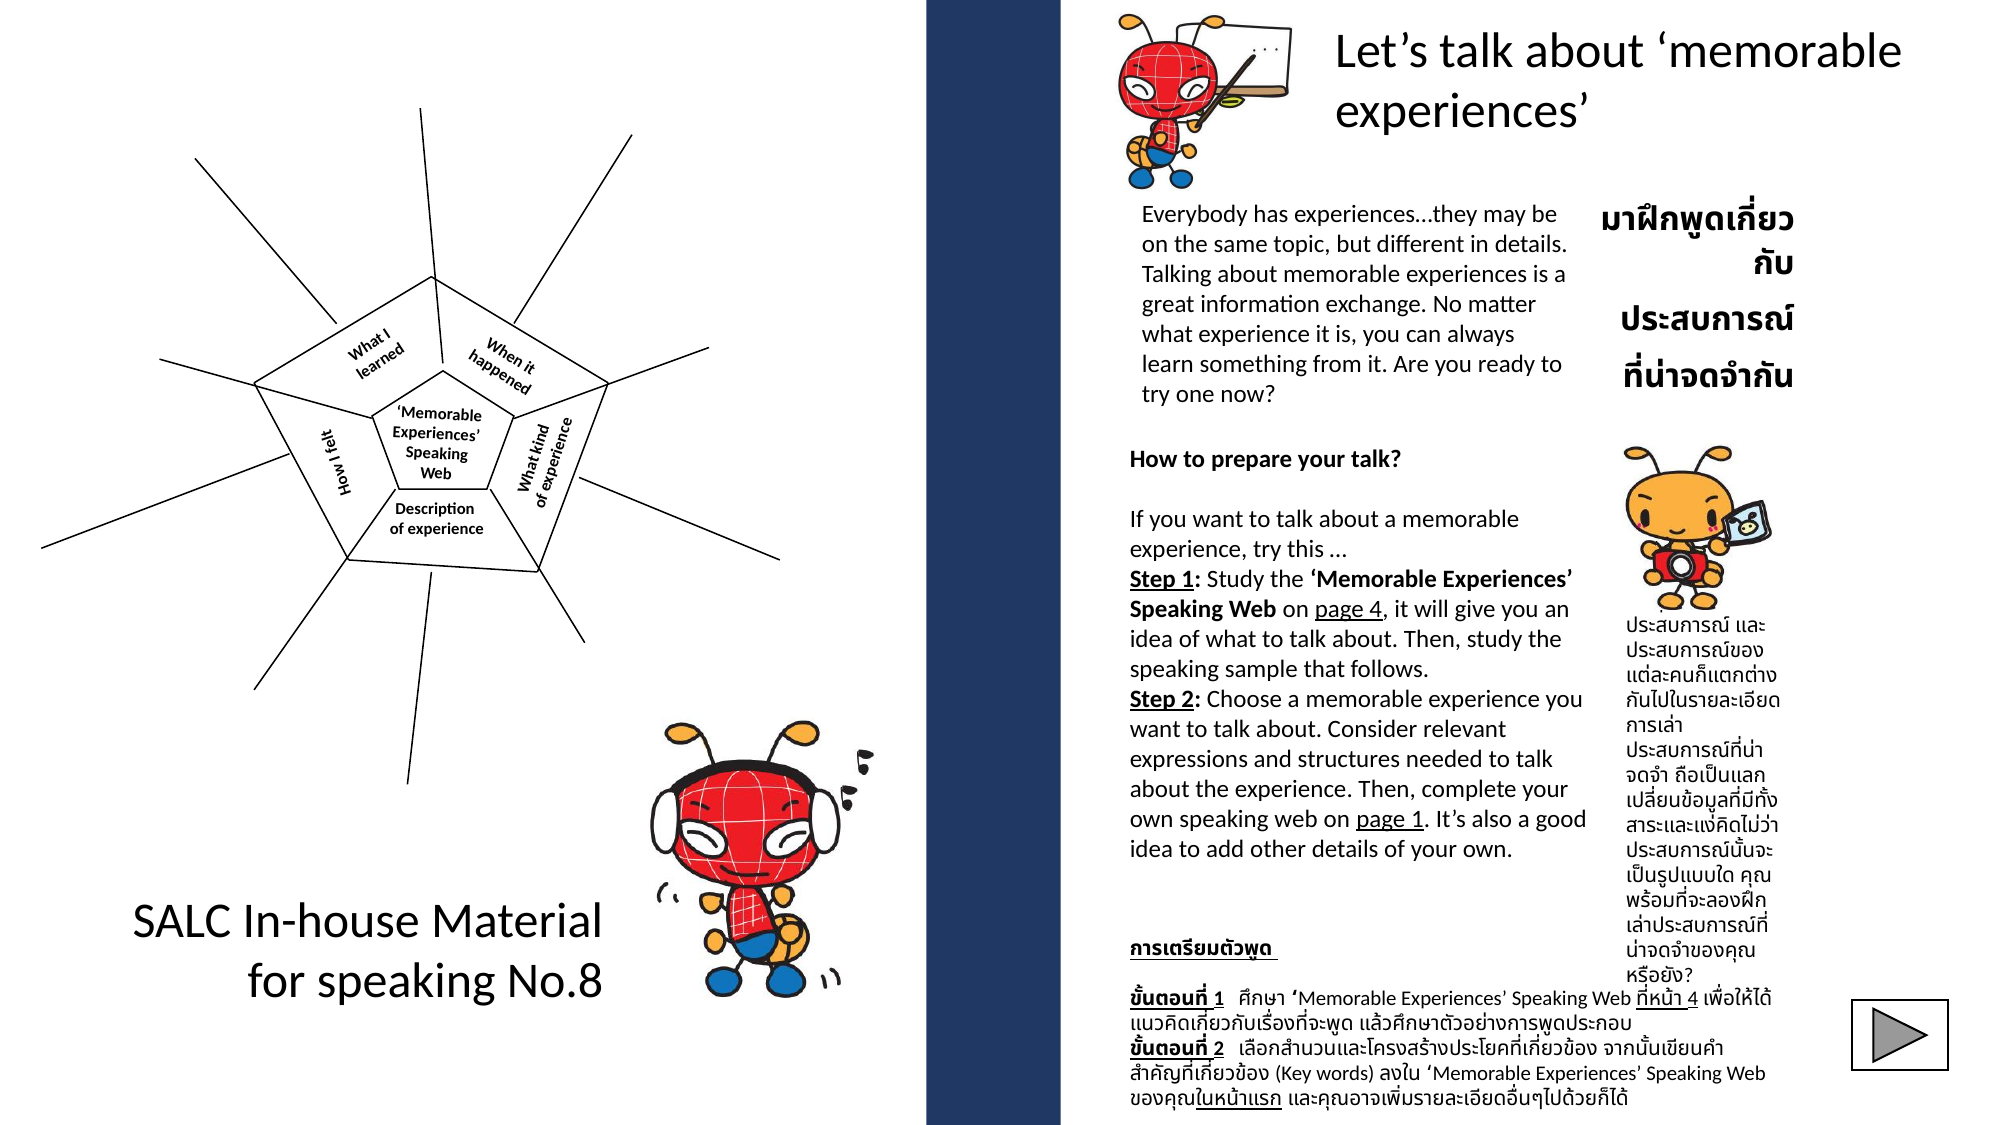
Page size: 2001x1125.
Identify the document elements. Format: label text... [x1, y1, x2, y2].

text_box การเตรียมตัวพูด ขั้นตอนที่ 1 ศึกษา ‘Memorable Experiences’ Speaking Web ที่หน้า 4 เพื่อให้ได้แนวคิดเกี่ยวกับเรื่องที่จะพูด แล้วศึกษาตัวอย่างการพูดประกอบ ขั้นตอนที่ 2 เลือกสำนวนและโครงสร้างประโยคที่เกี่ยวข้อง จากนั้นเขียนคำสำคัญที่เกี่ยวข้อง (Key words) ลงใน ‘Memorable Experiences’ Speaking Web ของคุณในหน้าแรก และคุณอาจเพิ่มรายละเอียดอื่นๆไปด้วยก็ได้ [1115, 927, 1789, 1118]
text_box คนทุกคนมีประสบการณ์ และประสบการณ์ของแต่ละคนก็แตกต่างกันไปในรายละเอียด การเล่าประสบการณ์ที่น่าจดจำ ถือเป็นแลกเปลี่ยนข้อมูลที่มีทั้งสาระและแง่คิดไม่ว่าประสบการณ์นั้นจะเป็นรูปแบบใด คุณพร้อมที่จะลองฝึกเล่าประสบการณ์ที่น่าจดจำของคุณหรือยัง? [1611, 579, 1801, 994]
text_box How to prepare your talk? If you want to talk about a memorable experience, try this … Step 1: Study the ‘Memorable Experiences’ Speaking Web on page 4, it will give you an idea of what to talk about. Then, study the speaking sample that follows. Step 2: Choose a memorable experience you want to talk about. Consider relevant expressions and structures needed to talk about the experience. Then, complete your own speaking web on page 1. It’s also a good idea to add other details of your own. [1115, 435, 1612, 870]
text_box Let’s talk about ‘memorable experiences’ [1318, 9, 1956, 146]
text_box What kind of experience [503, 390, 593, 542]
text_box มาฝึกพูดเกี่ยวกับ ประสบการณ์ ที่น่าจดจำกัน [1528, 172, 1812, 403]
text_box [925, 0, 1062, 1125]
text_box Everybody has experiences…they may be on the same topic, but different in details. Talking about memorable experiences is a great information exchange. No matter what experience it is, you can always learn something from it. Are you ready to try one now? [1127, 190, 1588, 435]
text_box What I learned [307, 294, 436, 410]
text_box [409, 370, 483, 396]
text_box When it happened [427, 299, 585, 429]
picture [1114, 13, 1293, 191]
text_box SALC In-house Material for speaking No.8 [112, 878, 620, 1016]
text_box ‘Memorable Experiences’ Speaking Web [358, 390, 518, 489]
text_box [1851, 999, 1949, 1071]
text_box How I felt [293, 386, 376, 541]
picture [1622, 443, 1773, 610]
text_box Description of experience [360, 489, 514, 546]
picture [648, 717, 878, 1000]
